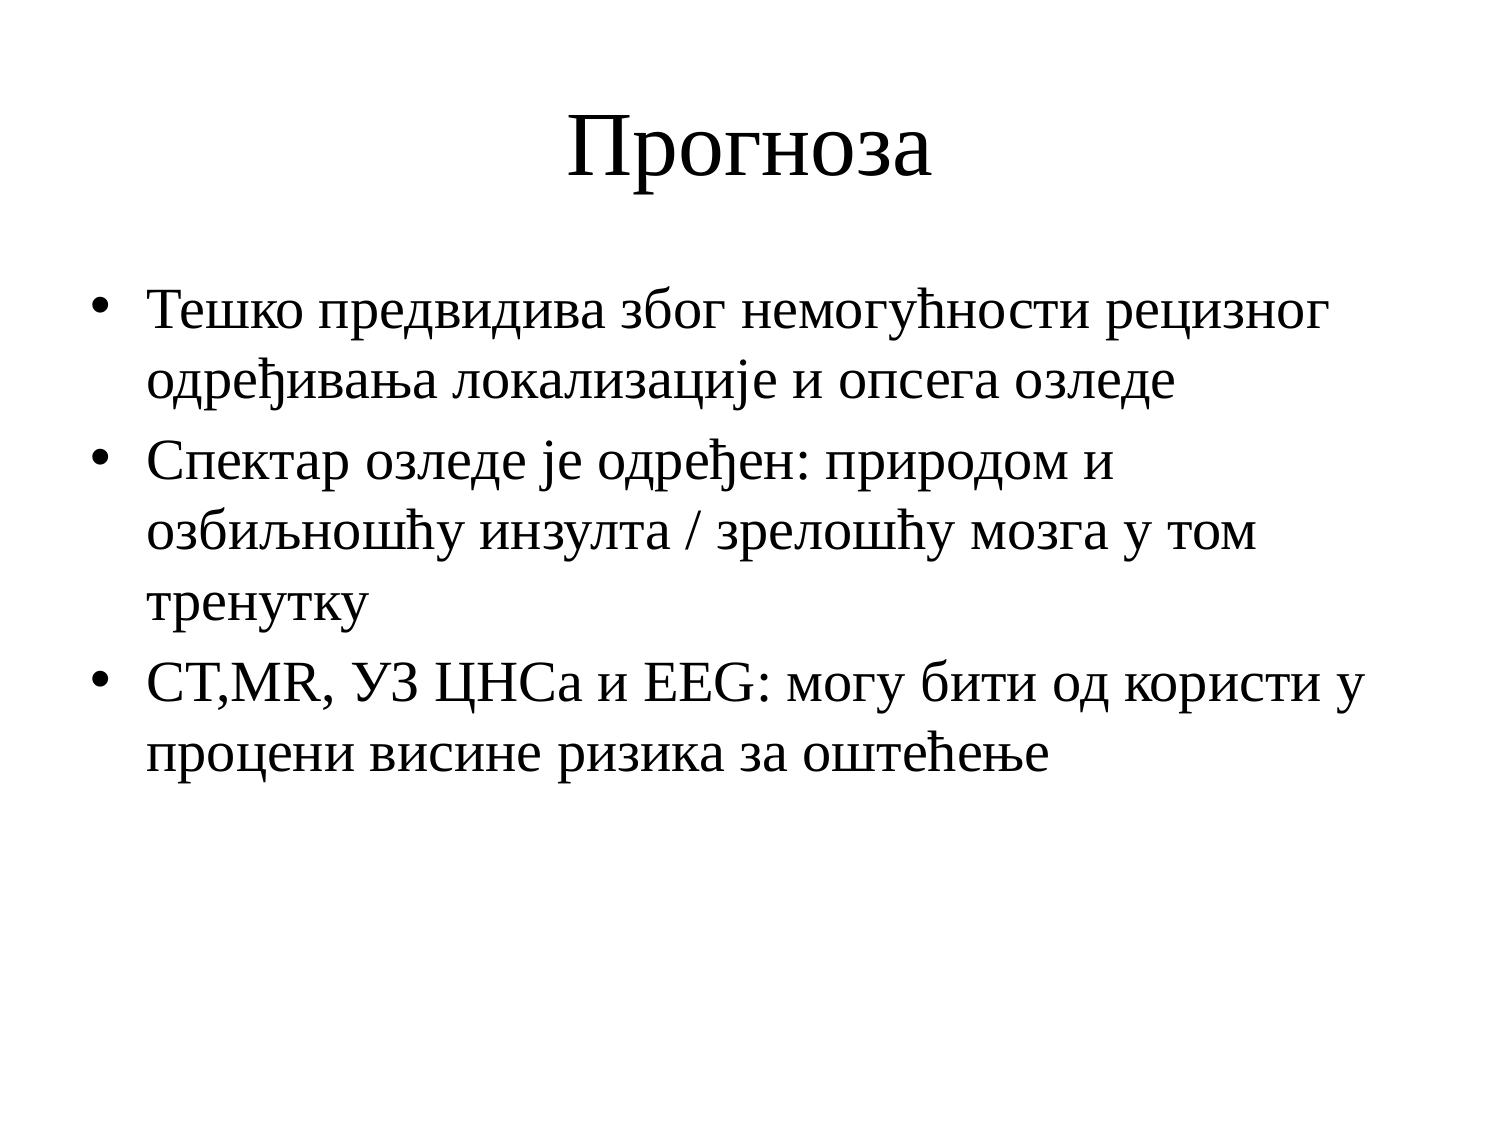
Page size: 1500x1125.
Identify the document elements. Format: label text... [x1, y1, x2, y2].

list Тешко предвидива због немогућности рецизног одређивања локализације и опсега озледе Спектар озледе је одређен: природом и озбиљношћу инзулта / зрелошћу мозга у том тренутку CT,MR, УЗ ЦНСа и EEG: могу бити од користи у процени висине ризика за оштећење [75, 262, 1425, 1005]
title Прогноза [75, 45, 1425, 233]
